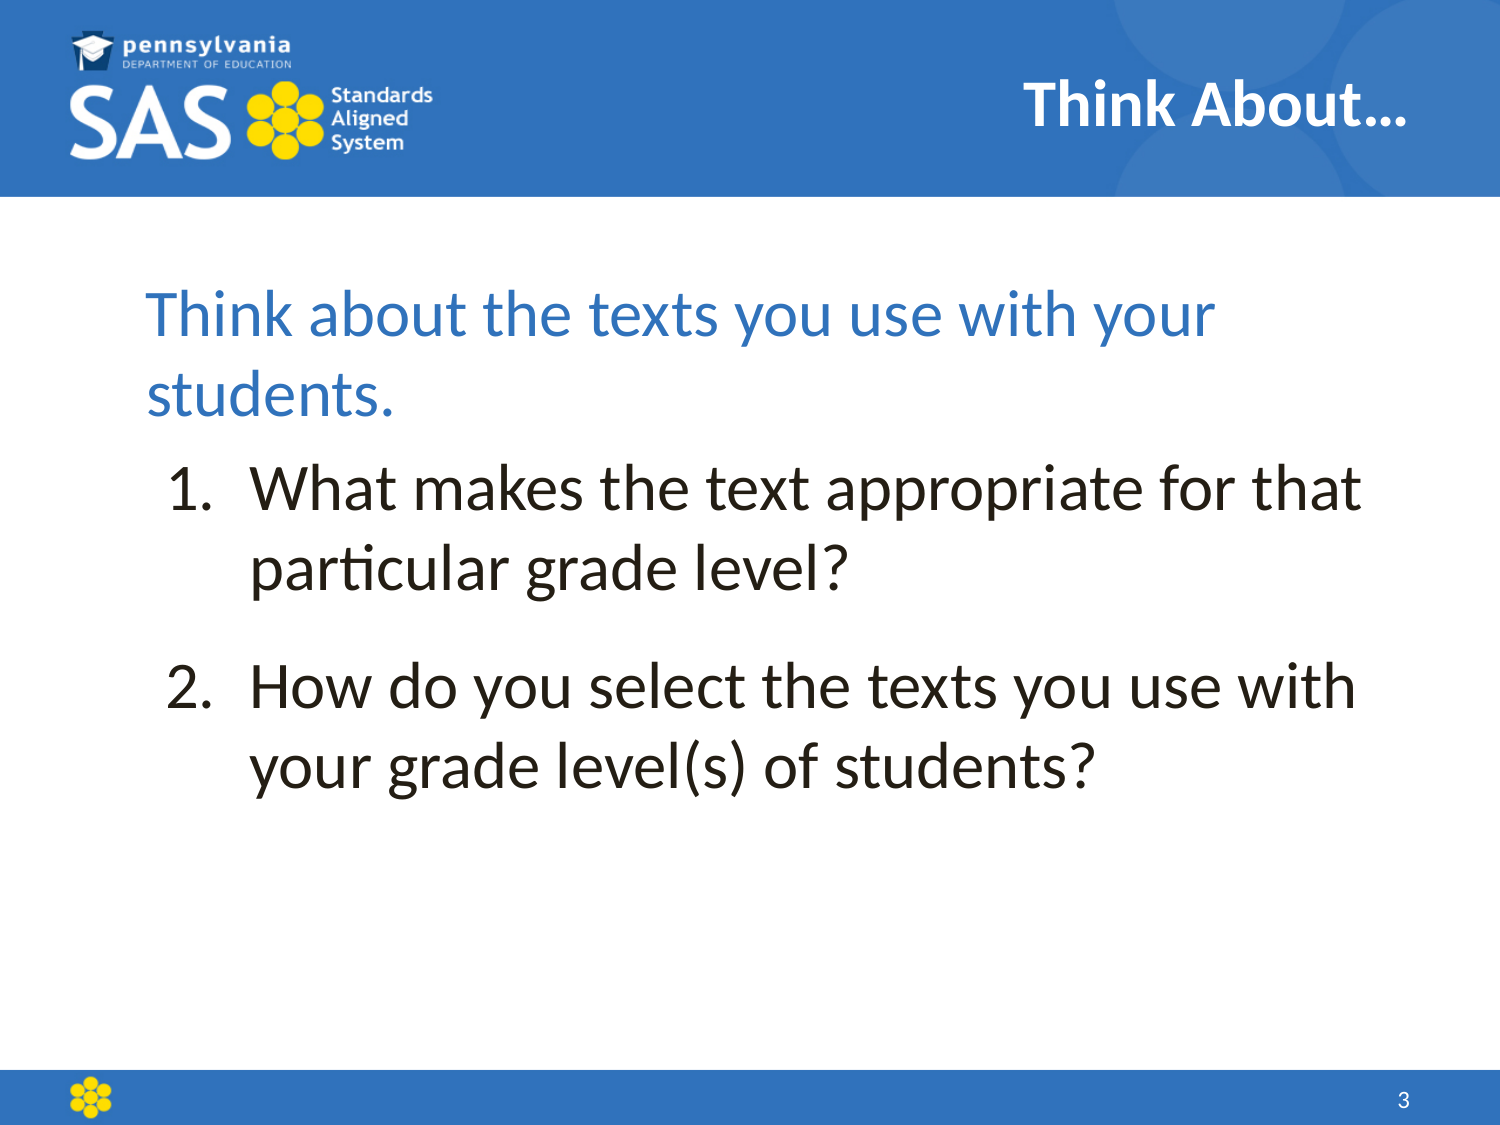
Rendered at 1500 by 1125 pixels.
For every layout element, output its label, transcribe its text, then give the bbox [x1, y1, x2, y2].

list Think about the texts you use with your students. What makes the text appropriate for that particular grade level? How do you select the texts you use with your grade level(s) of students? [74, 262, 1426, 1006]
slide_number 3 [1247, 1072, 1425, 1125]
picture [0, 0, 1500, 1125]
title Think About… [748, 0, 1426, 201]
